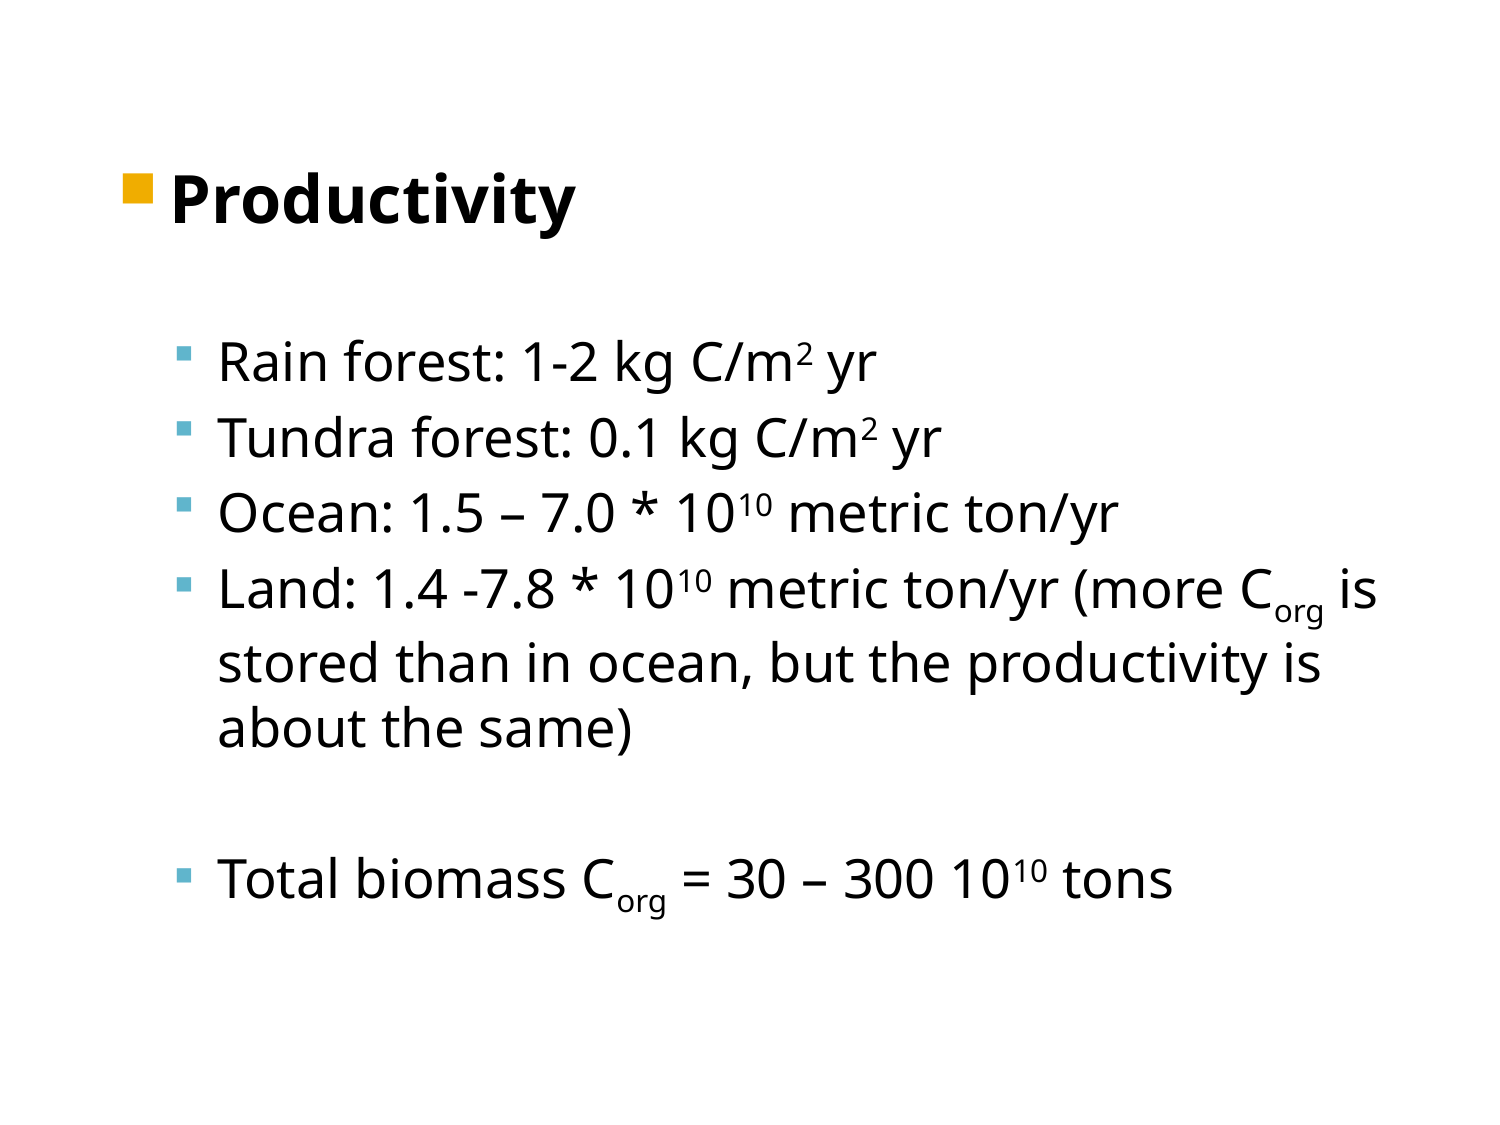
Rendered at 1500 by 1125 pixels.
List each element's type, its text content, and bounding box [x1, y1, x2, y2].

text_box Productivity Rain forest: 1-2 kg C/m2 yr Tundra forest: 0.1 kg C/m2 yr Ocean: 1.5 – 7.0 * 1010 metric ton/yr Land: 1.4 -7.8 * 1010 metric ton/yr (more Corg is stored than in ocean, but the productivity is about the same) Total biomass Corg = 30 – 300 1010 tons [83, 148, 1418, 1125]
